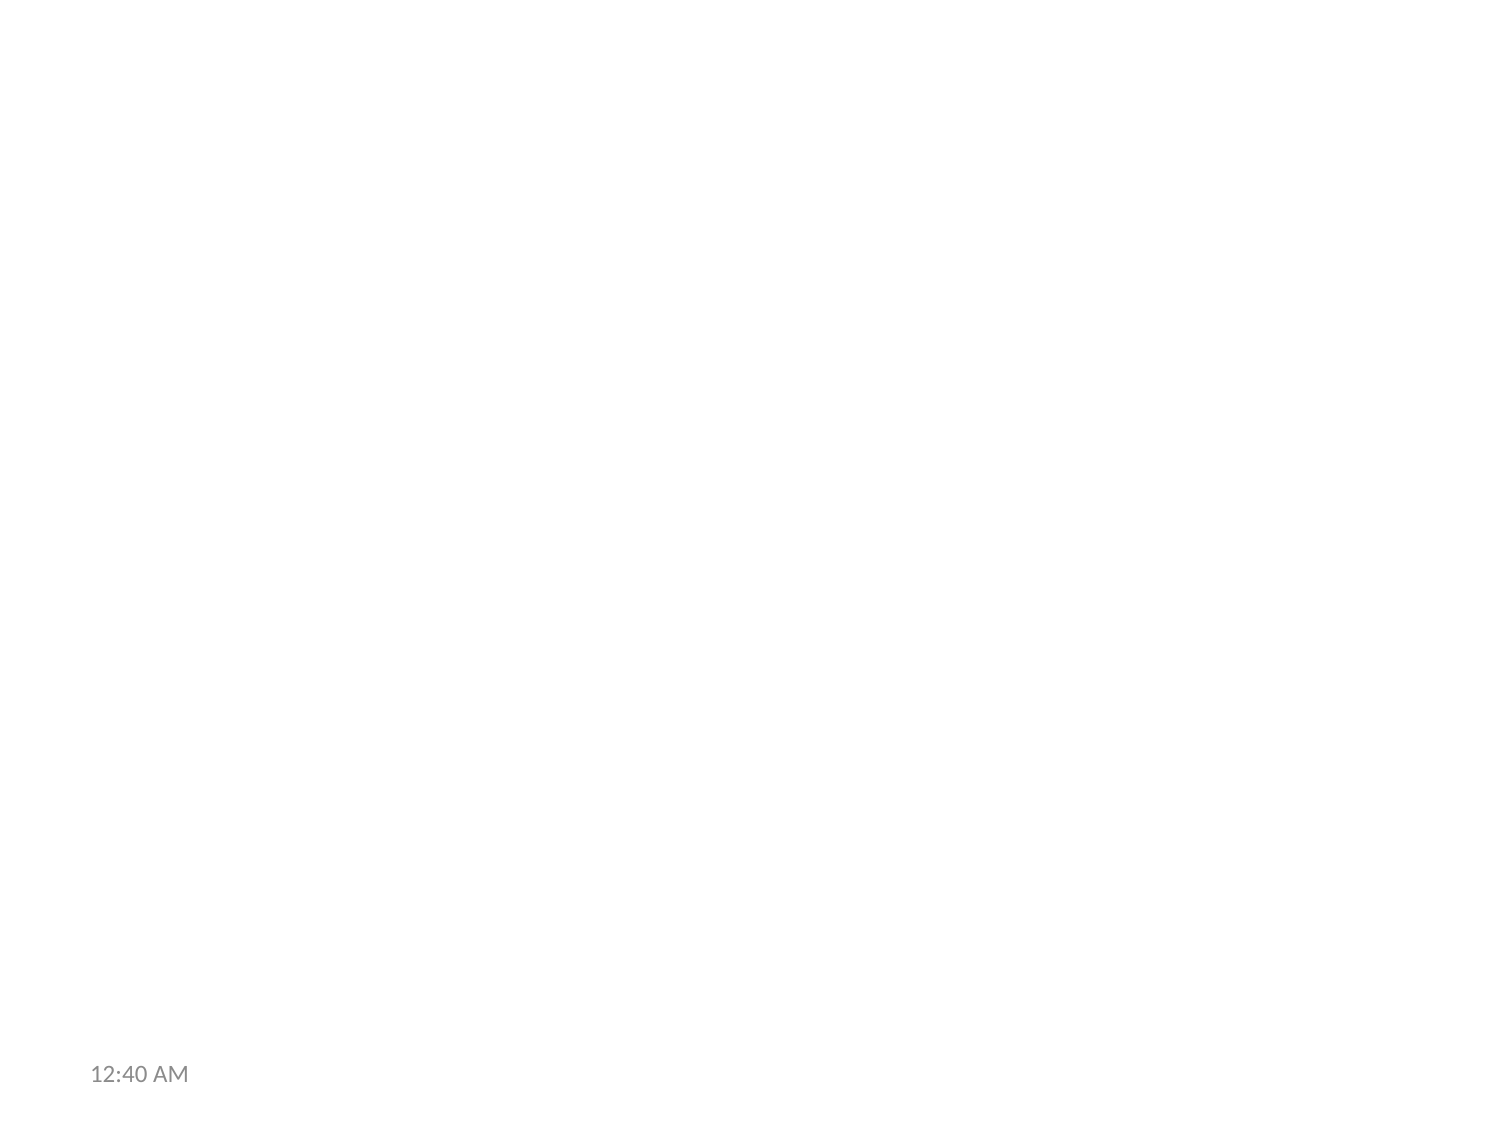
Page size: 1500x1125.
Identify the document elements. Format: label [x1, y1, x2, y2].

slide_number [75, 1042, 425, 1103]
